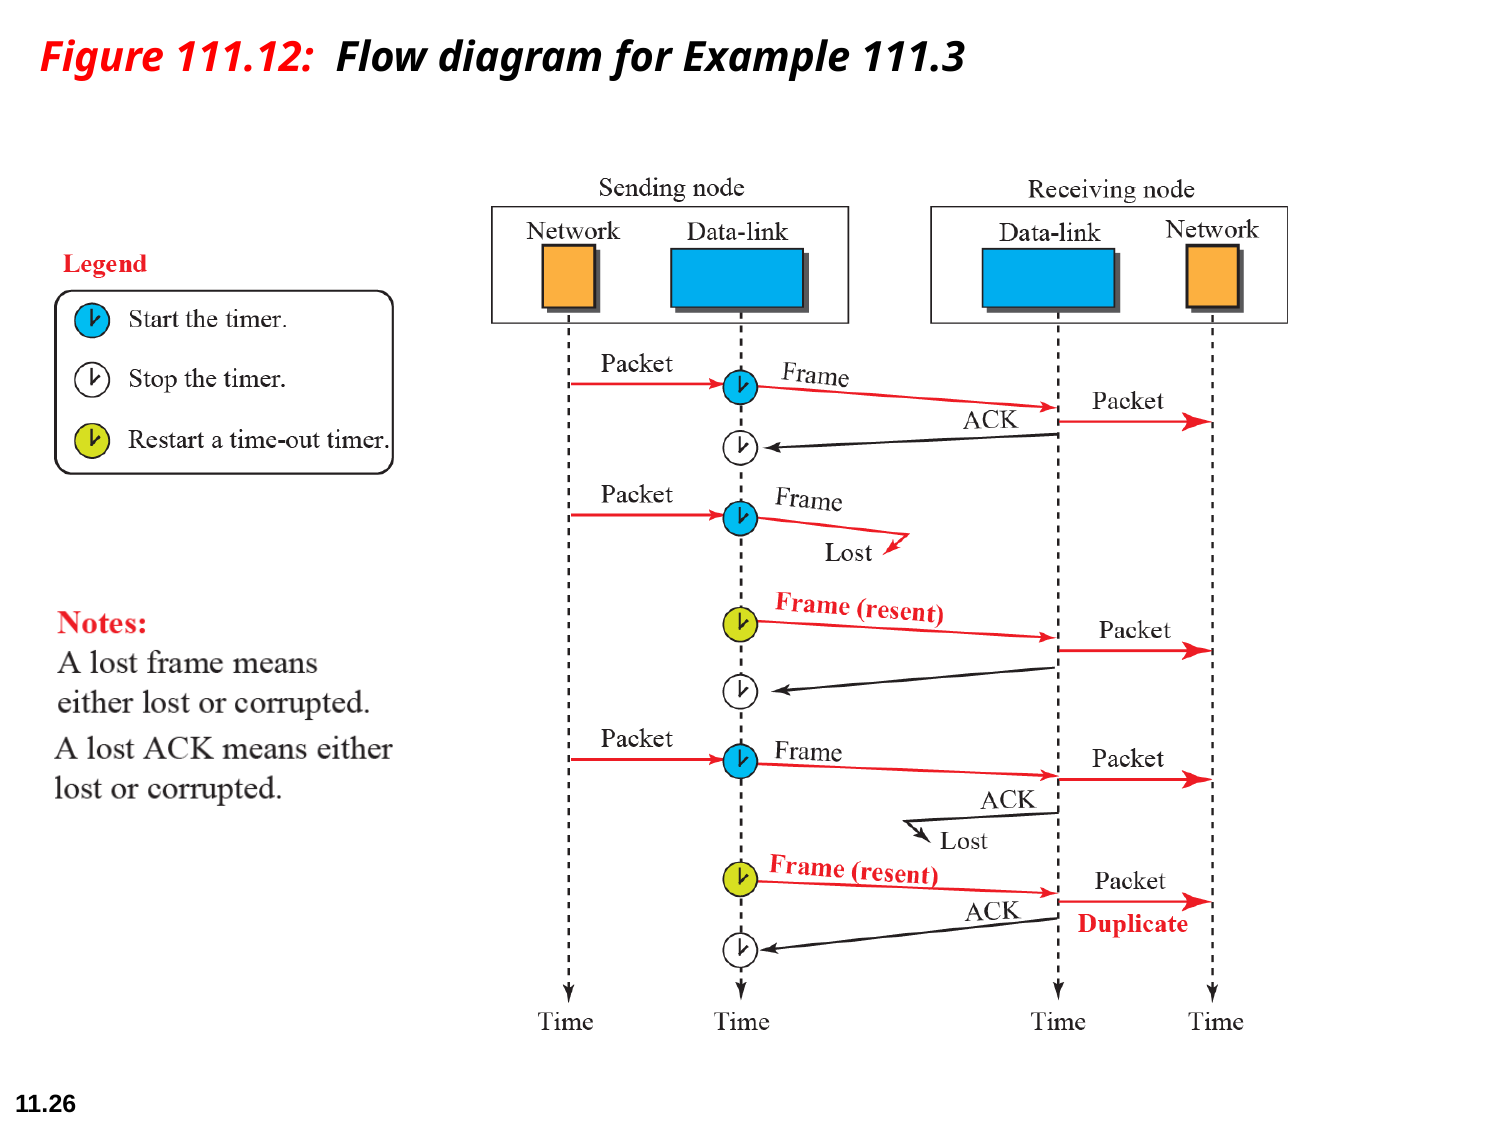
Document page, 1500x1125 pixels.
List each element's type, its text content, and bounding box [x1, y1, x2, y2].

picture [491, 172, 1288, 1038]
text_box Figure 111.12: Flow diagram for Example 111.3 [24, 22, 1363, 87]
picture [54, 605, 394, 809]
picture [54, 249, 394, 475]
slide_number 11.26 [0, 1049, 313, 1125]
